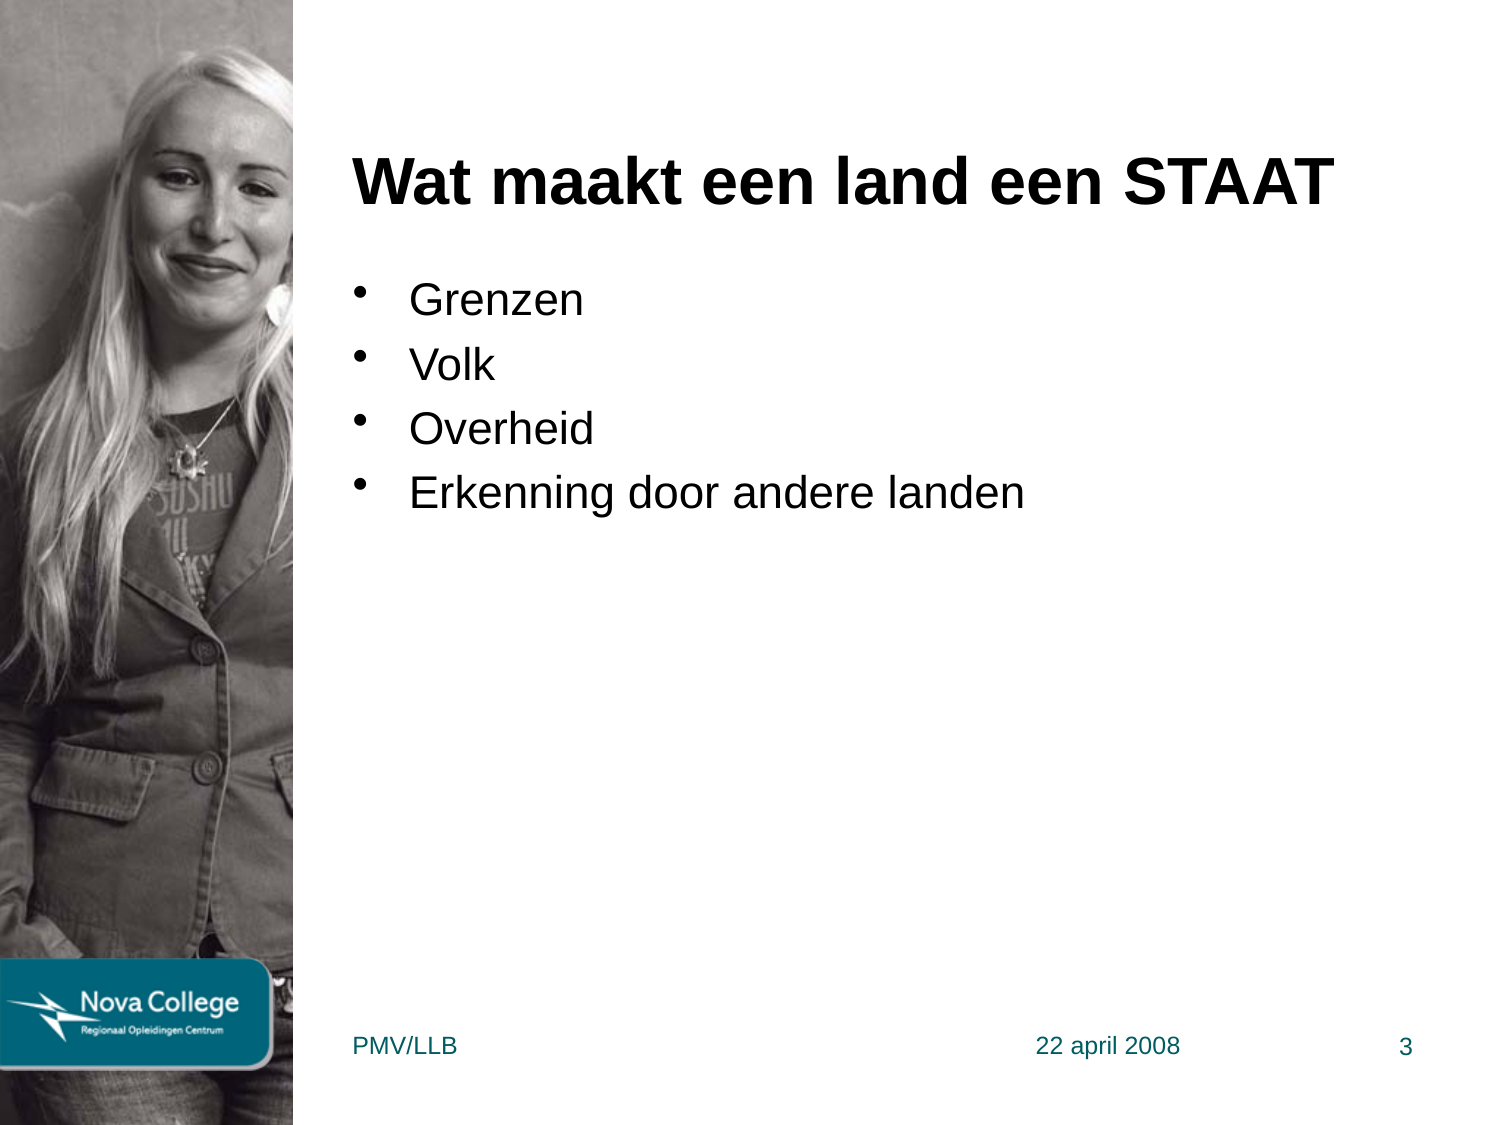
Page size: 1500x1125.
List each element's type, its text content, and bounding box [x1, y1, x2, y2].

text_box PMV/LLB [337, 1025, 1009, 1068]
slide_number 3 [1331, 1022, 1429, 1076]
title Wat maakt een land een STAAT [337, 49, 1427, 226]
text_box 22 april 2008 [1020, 1025, 1323, 1068]
list Grenzen Volk Overheid Erkenning door andere landen [337, 262, 1427, 938]
picture [0, 0, 293, 1125]
